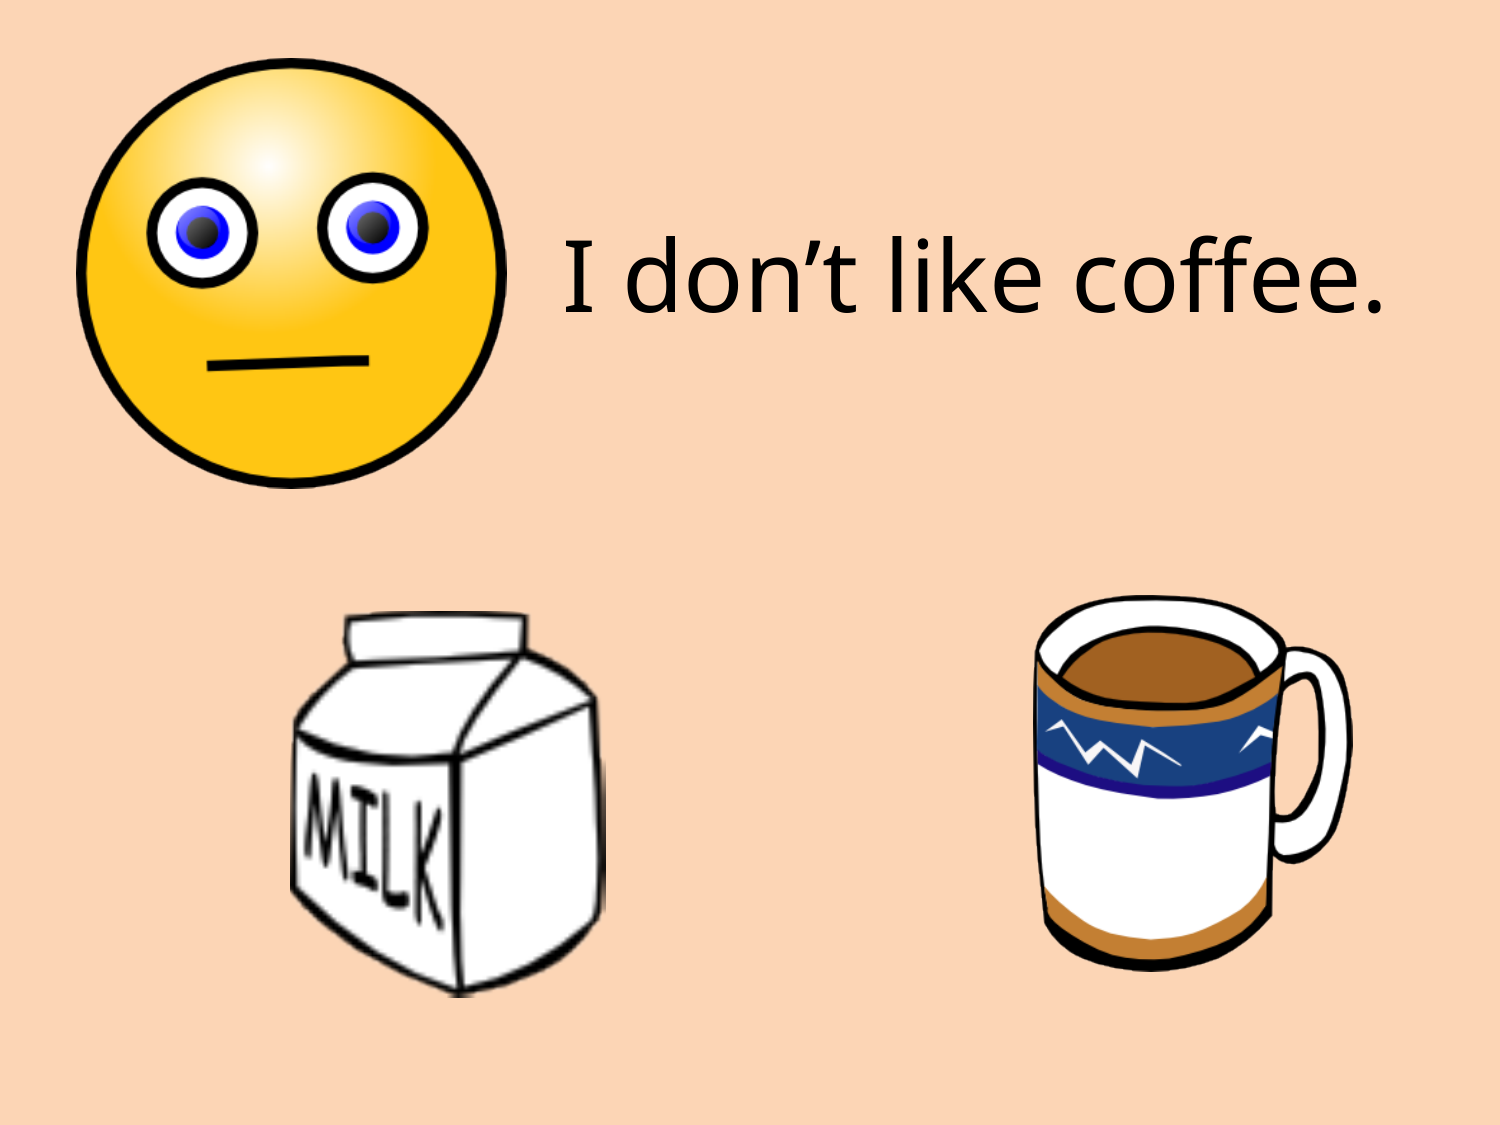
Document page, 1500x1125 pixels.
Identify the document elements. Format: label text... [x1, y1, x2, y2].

text_box I don’t like coffee. [547, 205, 1483, 341]
picture [289, 611, 606, 998]
picture [1033, 595, 1353, 972]
picture [76, 58, 508, 489]
